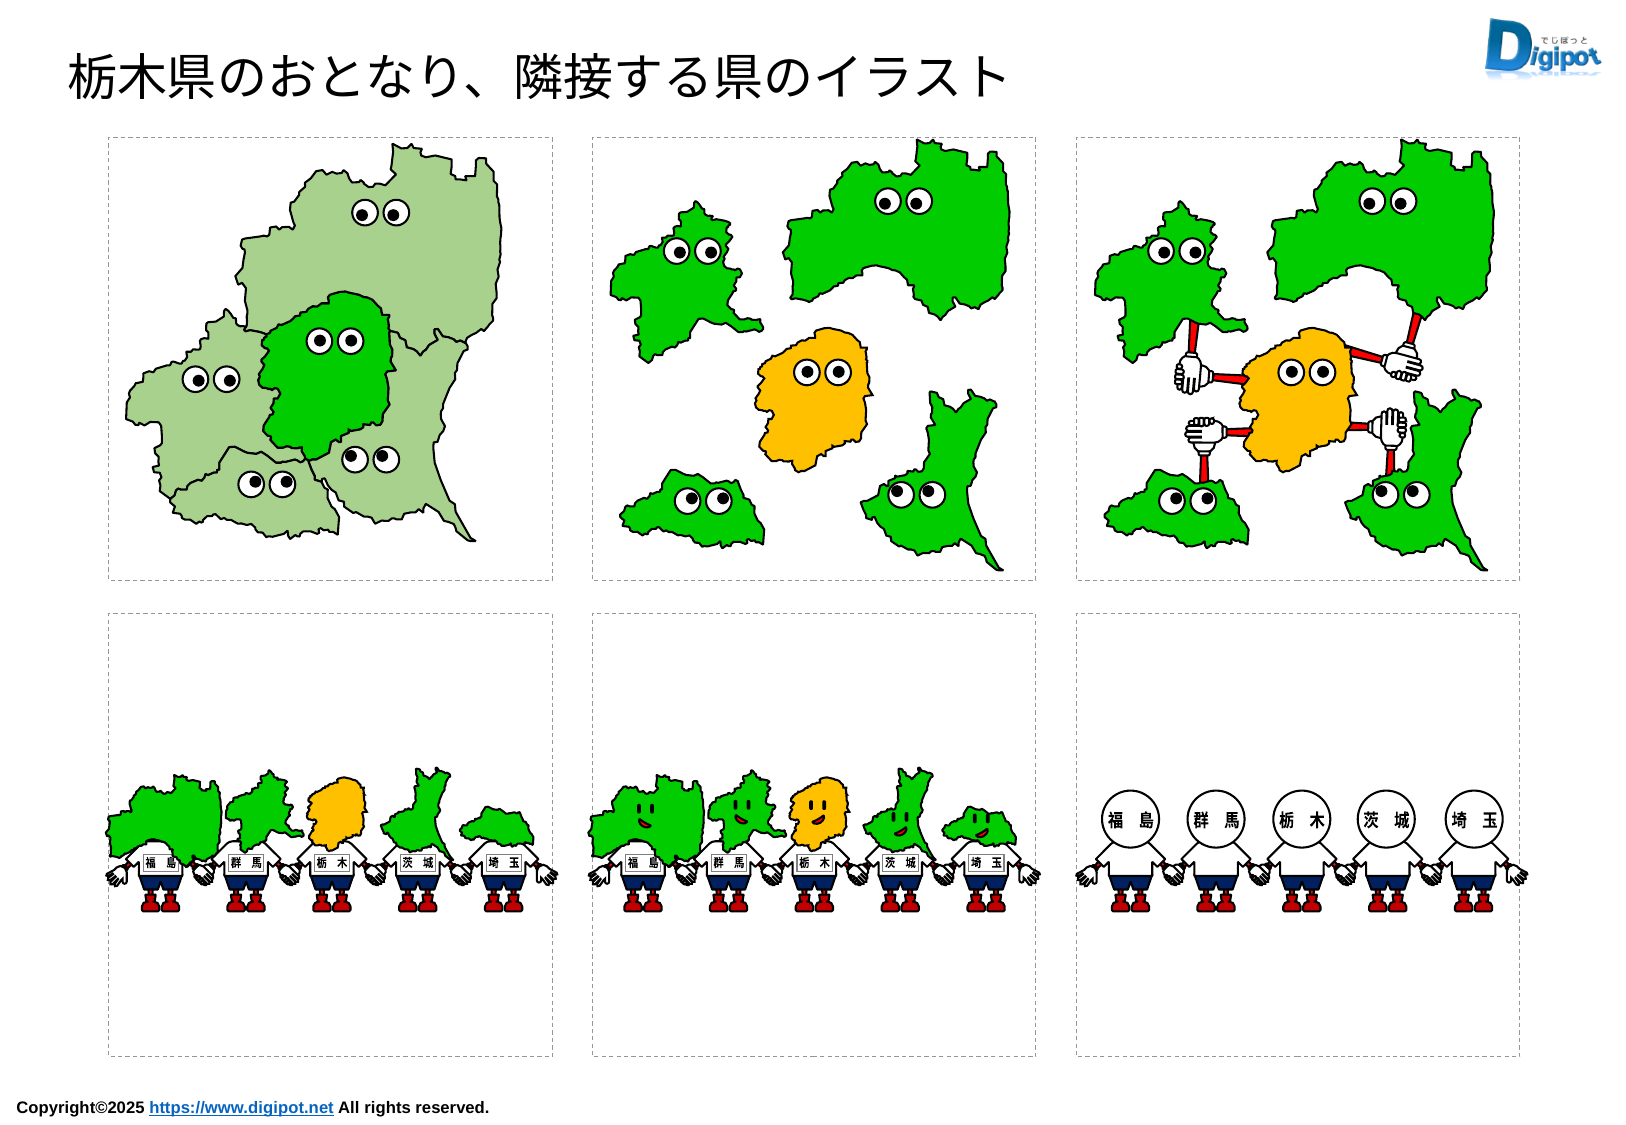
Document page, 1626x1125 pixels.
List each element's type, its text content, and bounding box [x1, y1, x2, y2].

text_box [610, 139, 1010, 571]
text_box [126, 143, 502, 542]
picture [1485, 18, 1602, 82]
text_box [1077, 790, 1526, 912]
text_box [588, 767, 1039, 912]
text_box 栃木県のおとなり、隣接する県のイラスト [52, 38, 1028, 113]
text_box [1094, 139, 1494, 571]
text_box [105, 767, 556, 912]
